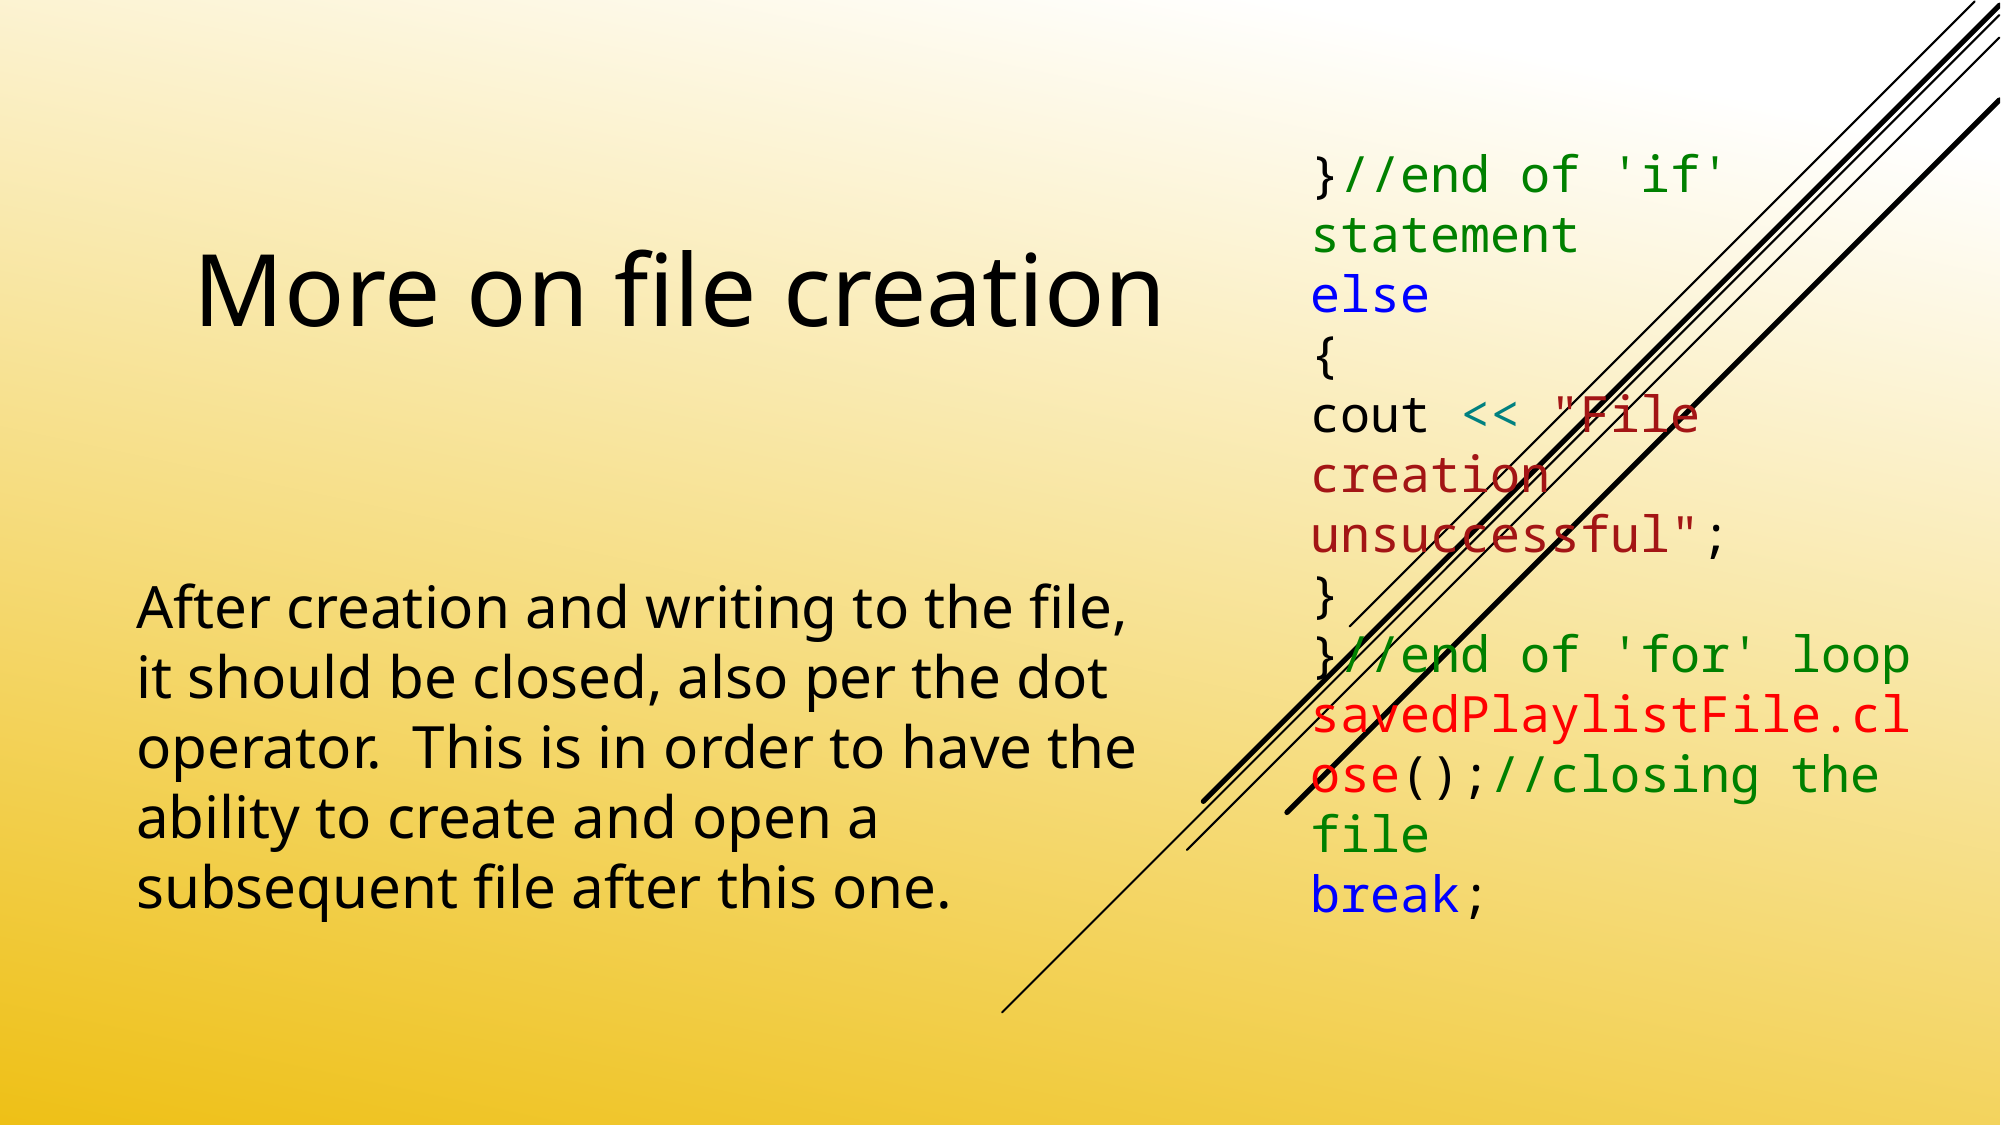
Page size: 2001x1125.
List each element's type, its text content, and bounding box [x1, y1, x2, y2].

title More on file creation [178, 0, 1229, 355]
subtitle After creation and writing to the file, it should be closed, also per the dot operator. This is in order to have the ability to create and open a subsequent file after this one. [121, 562, 1172, 882]
text_box }//end of 'if' statement else { cout << "File creation unsuccessful"; } }//end of 'for' loop savedPlaylistFile.close();//closing the file break; [1296, 134, 1944, 930]
